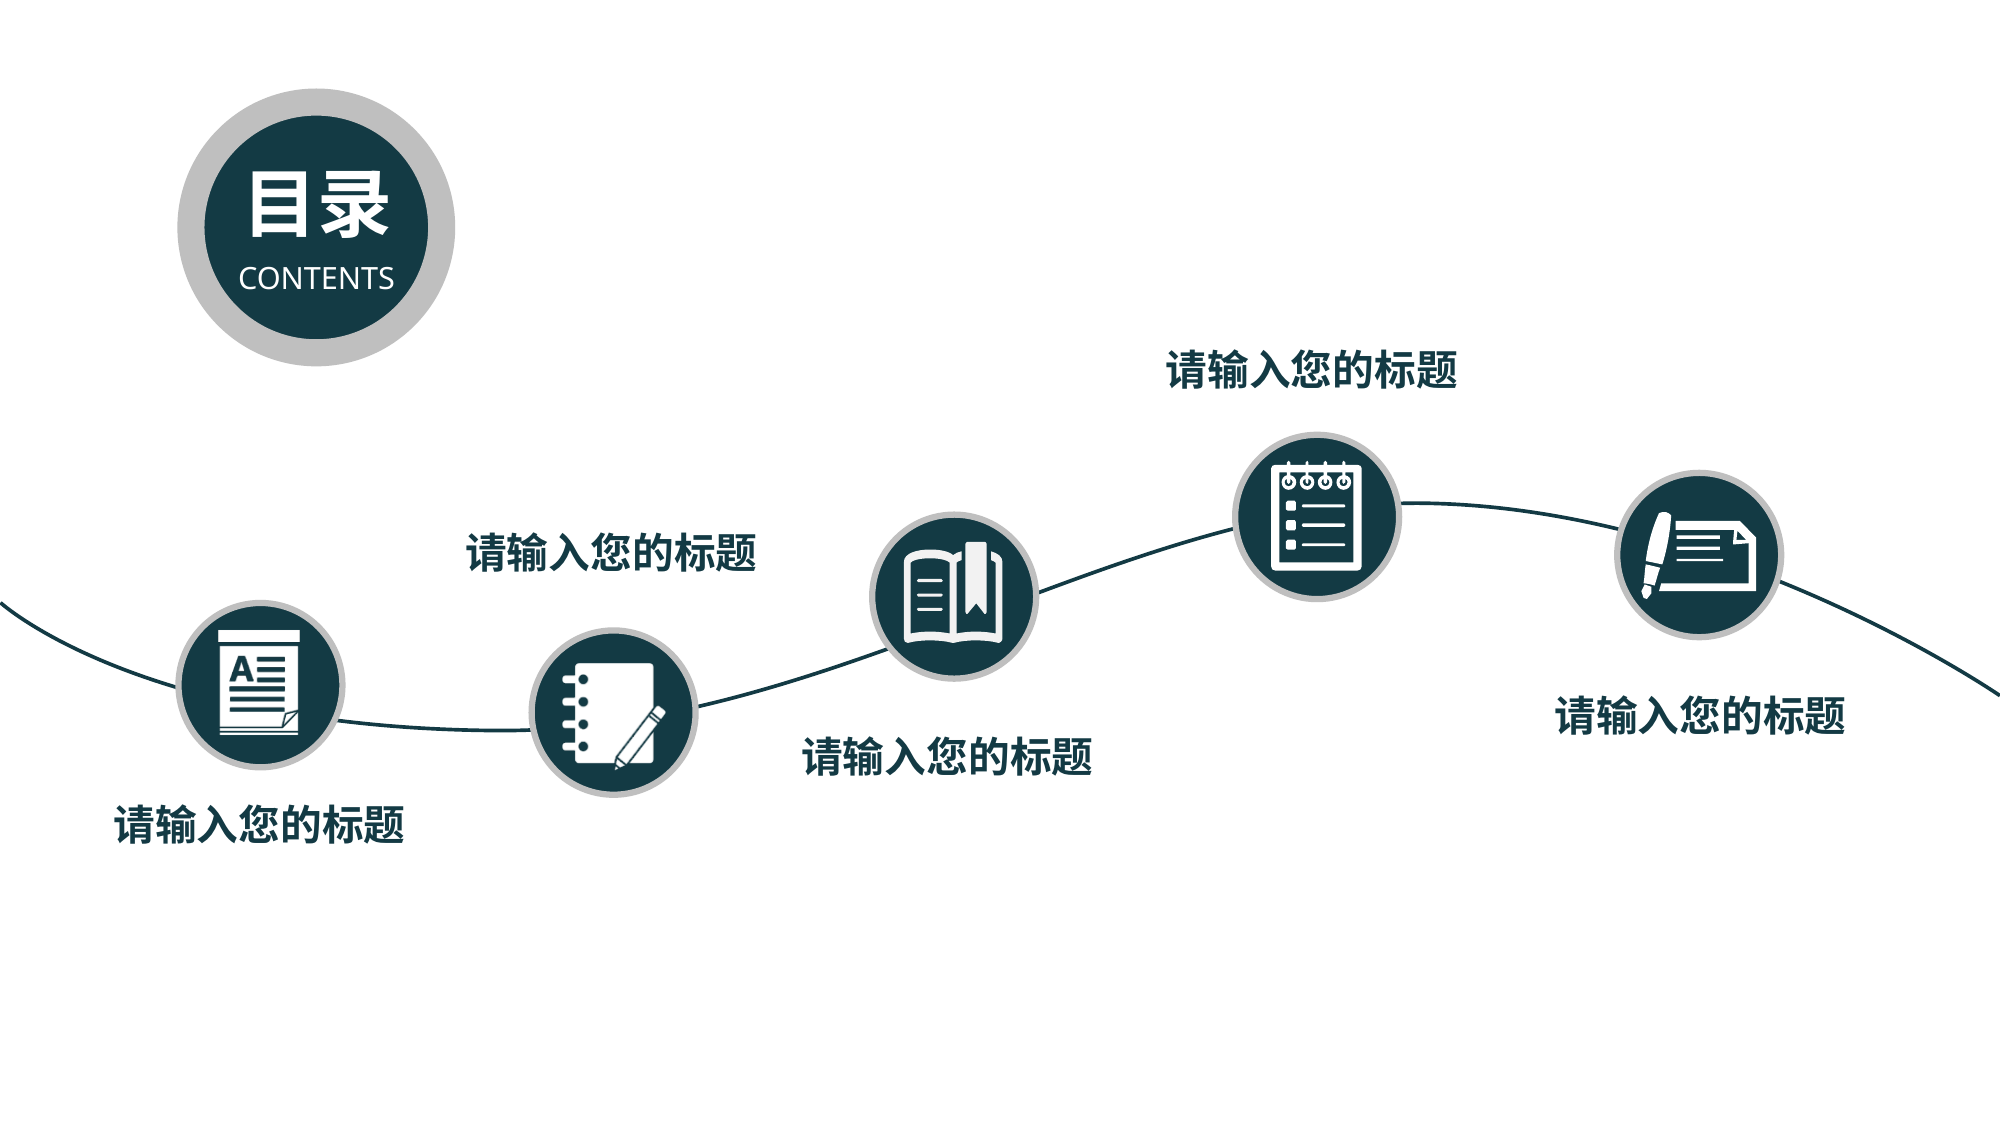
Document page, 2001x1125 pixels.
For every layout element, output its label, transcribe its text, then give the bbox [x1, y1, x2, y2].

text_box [178, 602, 343, 768]
text_box 请输入您的标题 [93, 788, 426, 859]
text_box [190, 102, 442, 353]
text_box 请输入您的标题 [441, 517, 782, 588]
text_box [1617, 472, 1782, 638]
text_box [0, 602, 178, 687]
text_box [1037, 503, 2000, 696]
text_box 请输入您的标题 [1140, 334, 1484, 405]
text_box 请输入您的标题 [1482, 679, 1918, 750]
text_box 请输入您的标题 [725, 720, 1169, 791]
text_box [696, 635, 872, 707]
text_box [872, 514, 1037, 679]
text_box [531, 630, 696, 795]
text_box [343, 618, 589, 731]
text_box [1235, 434, 1400, 600]
